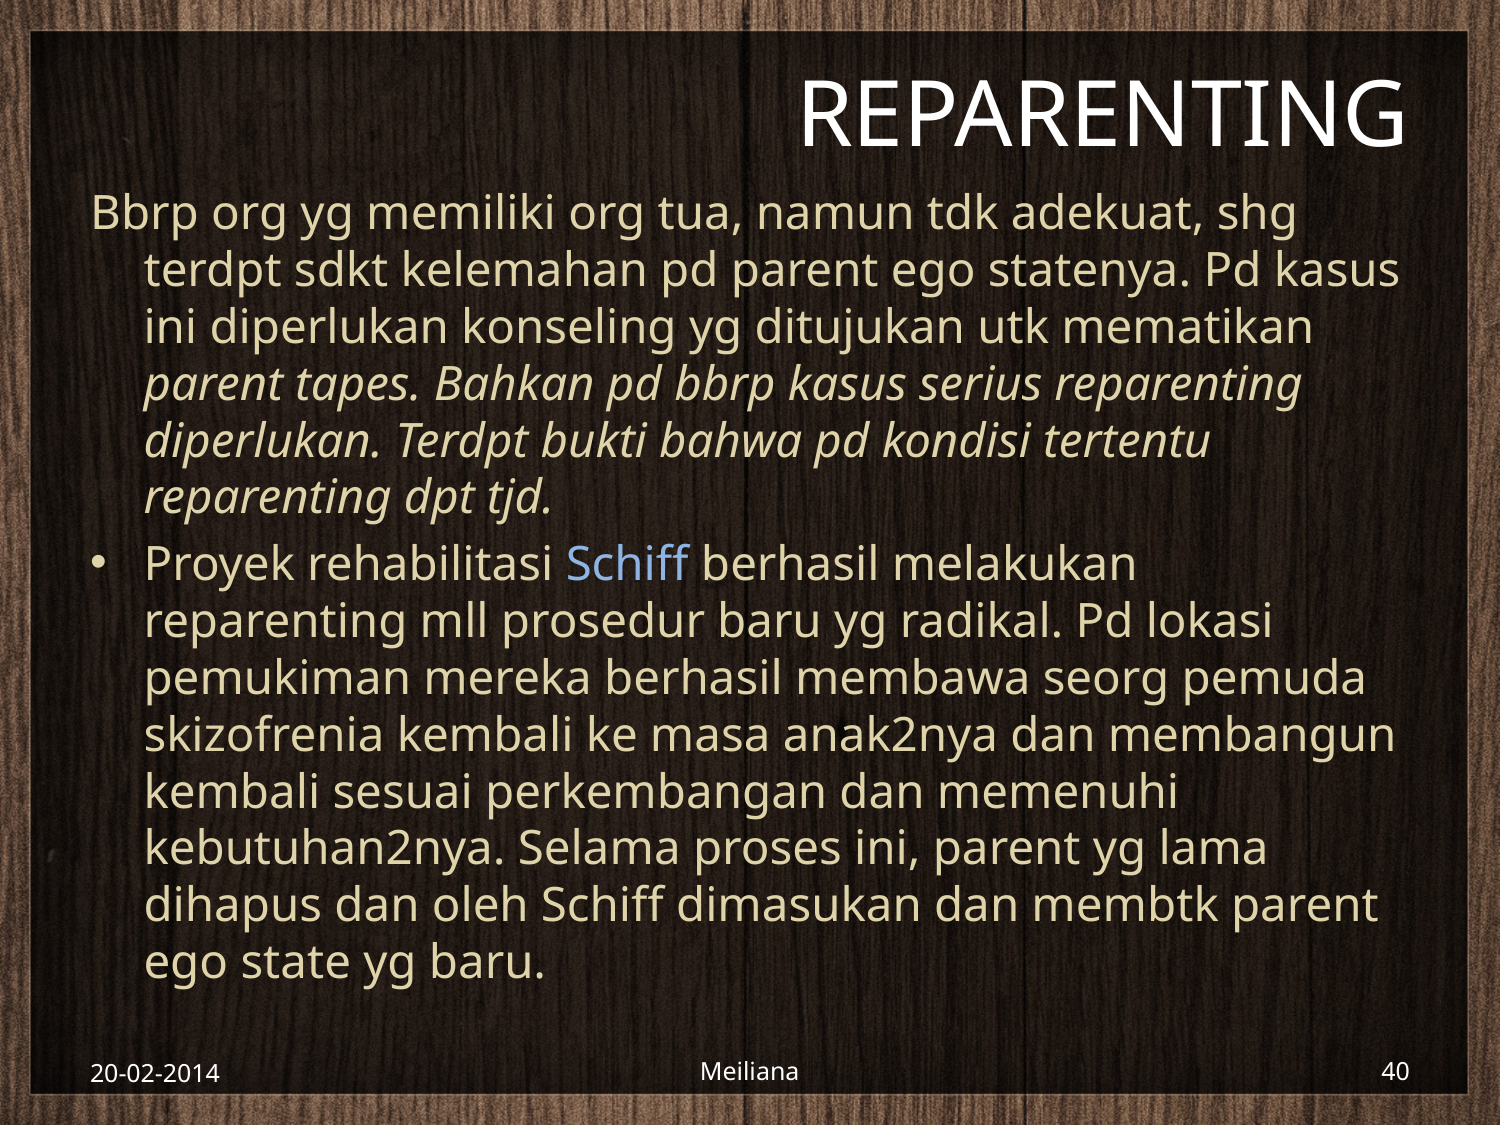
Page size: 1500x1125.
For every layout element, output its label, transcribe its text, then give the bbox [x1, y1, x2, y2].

slide_number 40 [1074, 1042, 1425, 1103]
list Bbrp org yg memiliki org tua, namun tdk adekuat, shg terdpt sdkt kelemahan pd parent ego statenya. Pd kasus ini diperlukan konseling yg ditujukan utk mematikan parent tapes. Bahkan pd bbrp kasus serius reparenting diperlukan. Terdpt bukti bahwa pd kondisi tertentu reparenting dpt tjd. Proyek rehabilitasi Schiff berhasil melakukan reparenting mll prosedur baru yg radikal. Pd lokasi pemukiman mereka berhasil membawa seorg pemuda skizofrenia kembali ke masa anak2nya dan membangun kembali sesuai perkembangan dan memenuhi kebutuhan2nya. Selama proses ini, parent yg lama dihapus dan oleh Schiff dimasukan dan membtk parent ego state yg baru. [75, 174, 1425, 1005]
picture [0, 0, 1500, 1125]
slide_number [75, 1042, 425, 1103]
footer Meiliana [512, 1042, 988, 1103]
title REPARENTING [75, 45, 1425, 174]
